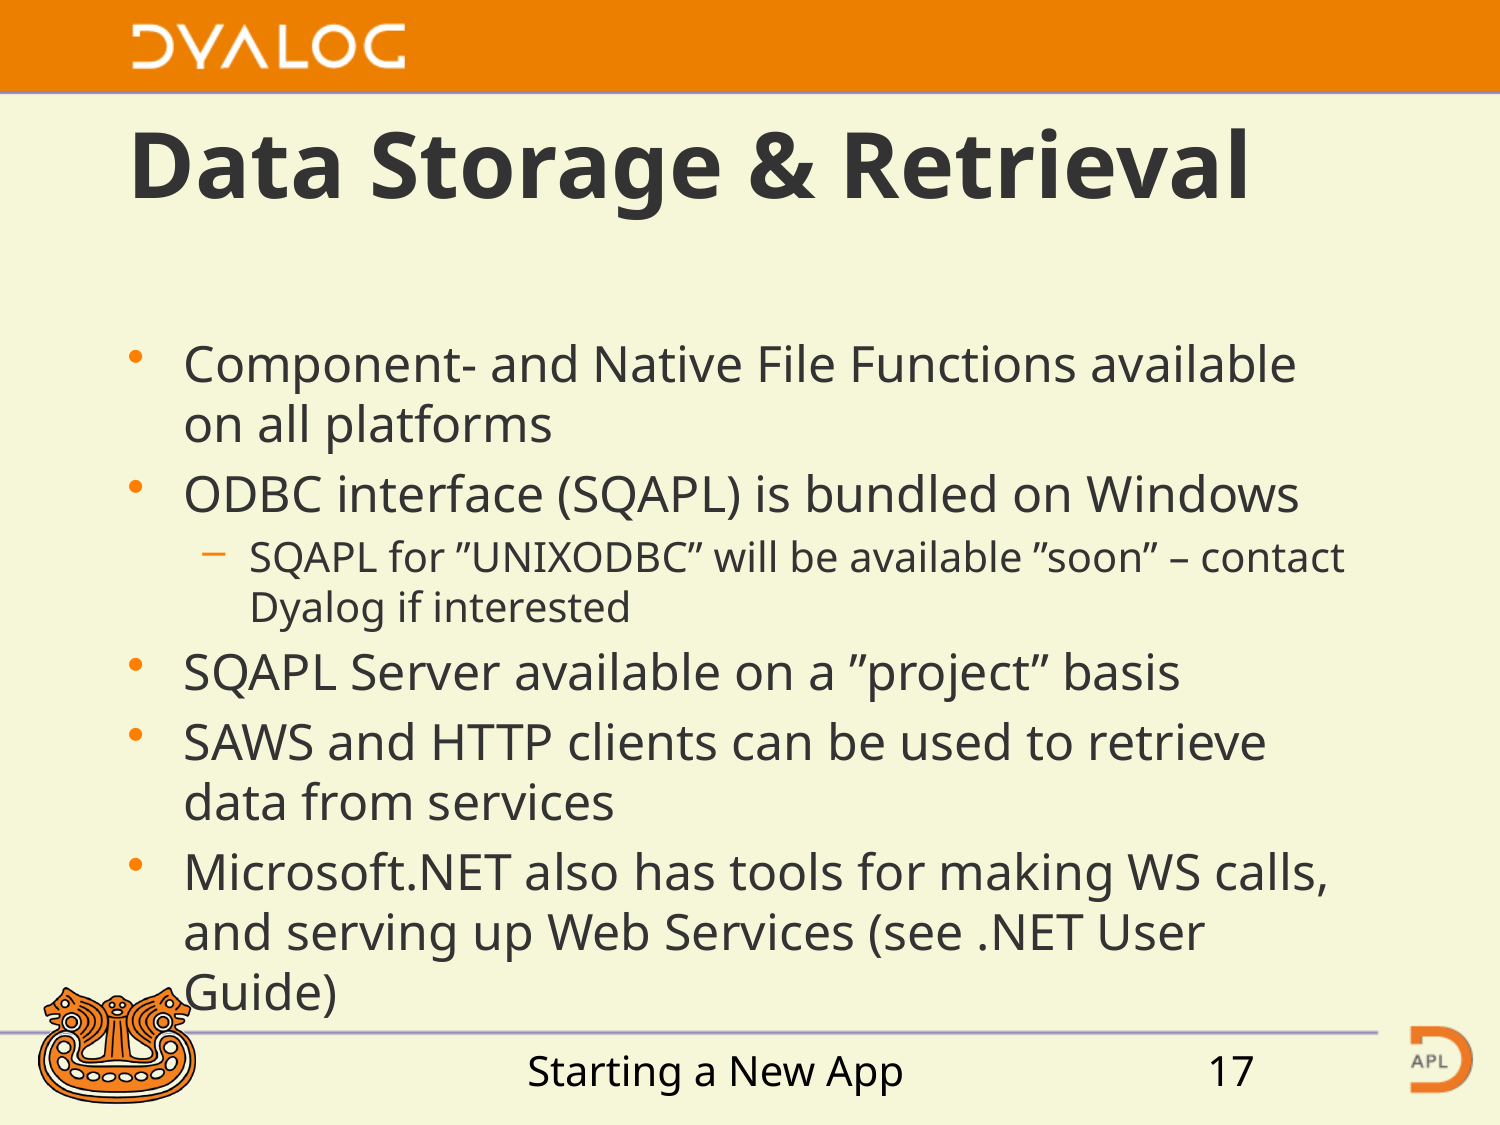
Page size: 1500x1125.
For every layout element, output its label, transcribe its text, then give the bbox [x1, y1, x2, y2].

slide_number [112, 1037, 425, 1113]
title Data Storage & Retrieval [112, 99, 1388, 288]
picture [0, 0, 1500, 1125]
slide_number 17 [1074, 1037, 1388, 1113]
footer Starting a New App [512, 1037, 988, 1113]
list Component- and Native File Functions available on all platforms ODBC interface (SQAPL) is bundled on Windows SQAPL for ”UNIXODBC” will be available ”soon” – contact Dyalog if interested SQAPL Server available on a ”project” basis SAWS and HTTP clients can be used to retrieve data from services Microsoft.NET also has tools for making WS calls, and serving up Web Services (see .NET User Guide) [112, 324, 1388, 1000]
